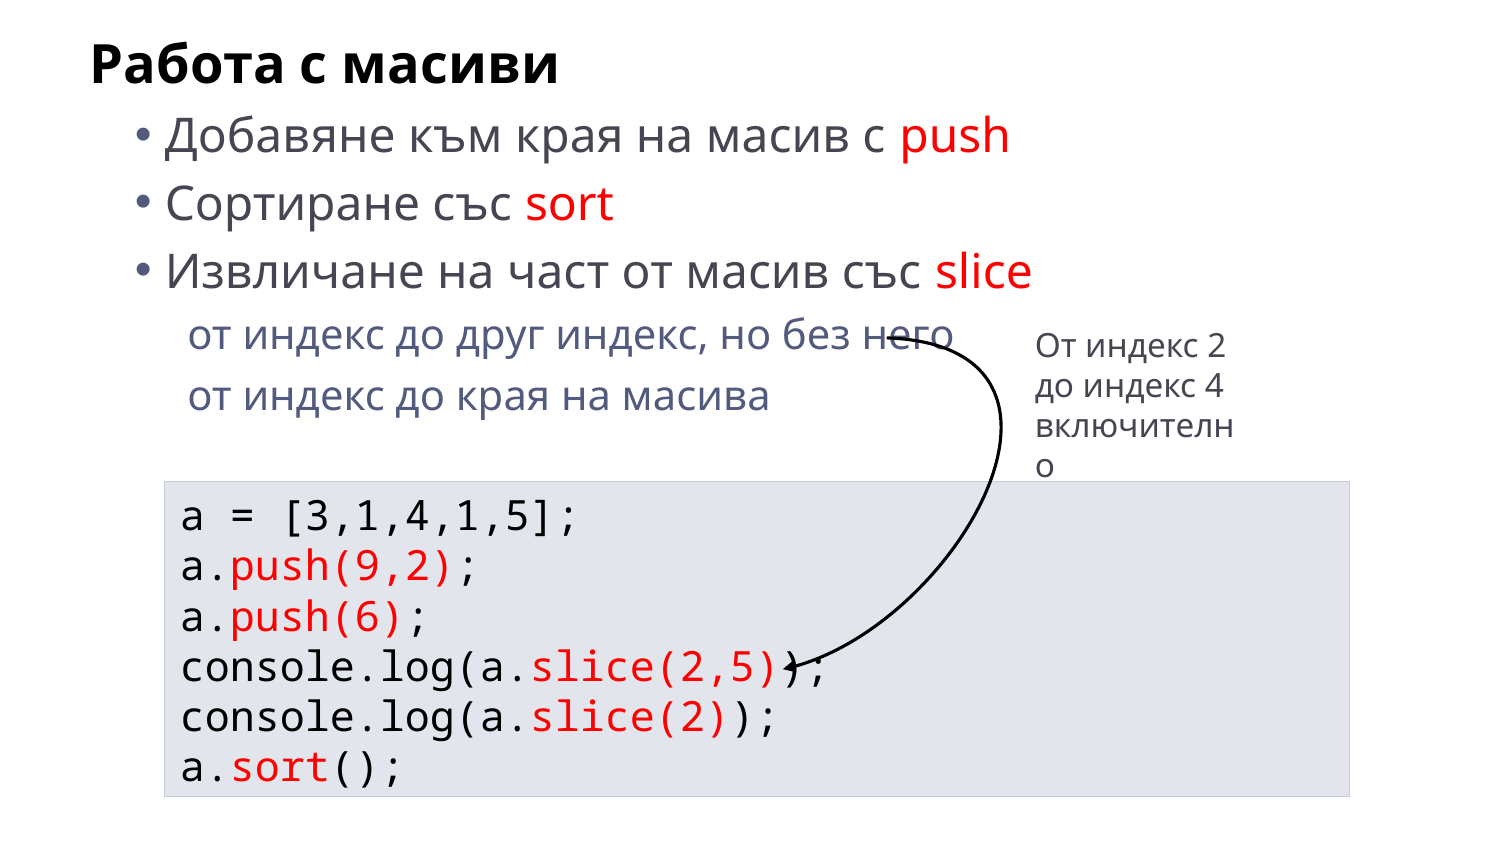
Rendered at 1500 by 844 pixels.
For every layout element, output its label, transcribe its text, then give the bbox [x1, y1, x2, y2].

text_box От индекс 2 до индекс 4 включително [1019, 316, 1259, 455]
list Работа с масиви Добавяне към края на масив с push Сортиране със sort Извличане на част от масив със slice от индекс до друг индекс, но без него от индекс до края на масива [75, 21, 1475, 835]
text_box [782, 336, 1003, 673]
text_box a = [3,1,4,1,5]; a.push(9,2); a.push(6); console.log(a.slice(2,5)); console.log(a.slice(2)); a.sort(); [164, 481, 1350, 797]
